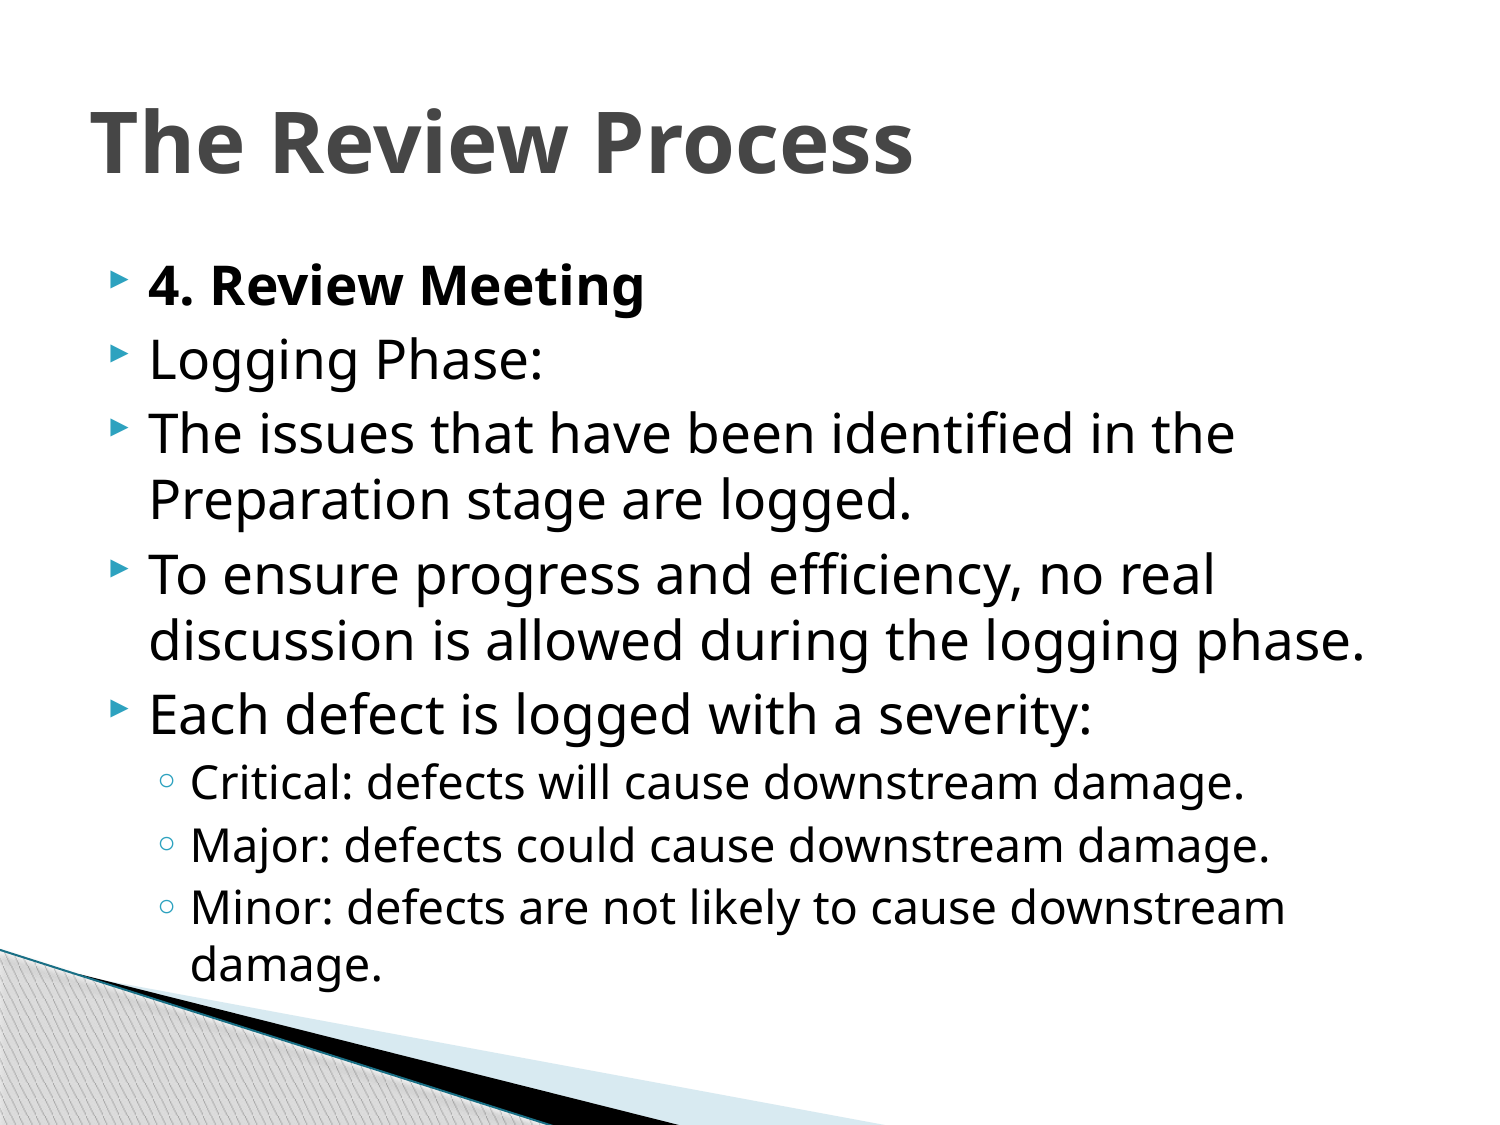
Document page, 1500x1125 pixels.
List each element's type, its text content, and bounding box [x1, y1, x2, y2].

title The Review Process [75, 45, 1425, 233]
list 4. Review Meeting Logging Phase: The issues that have been identified in the Preparation stage are logged. To ensure progress and efficiency, no real discussion is allowed during the logging phase. Each defect is logged with a severity: Critical: defects will cause downstream damage. Major: defects could cause downstream damage. Minor: defects are not likely to cause downstream damage. [75, 243, 1388, 1012]
